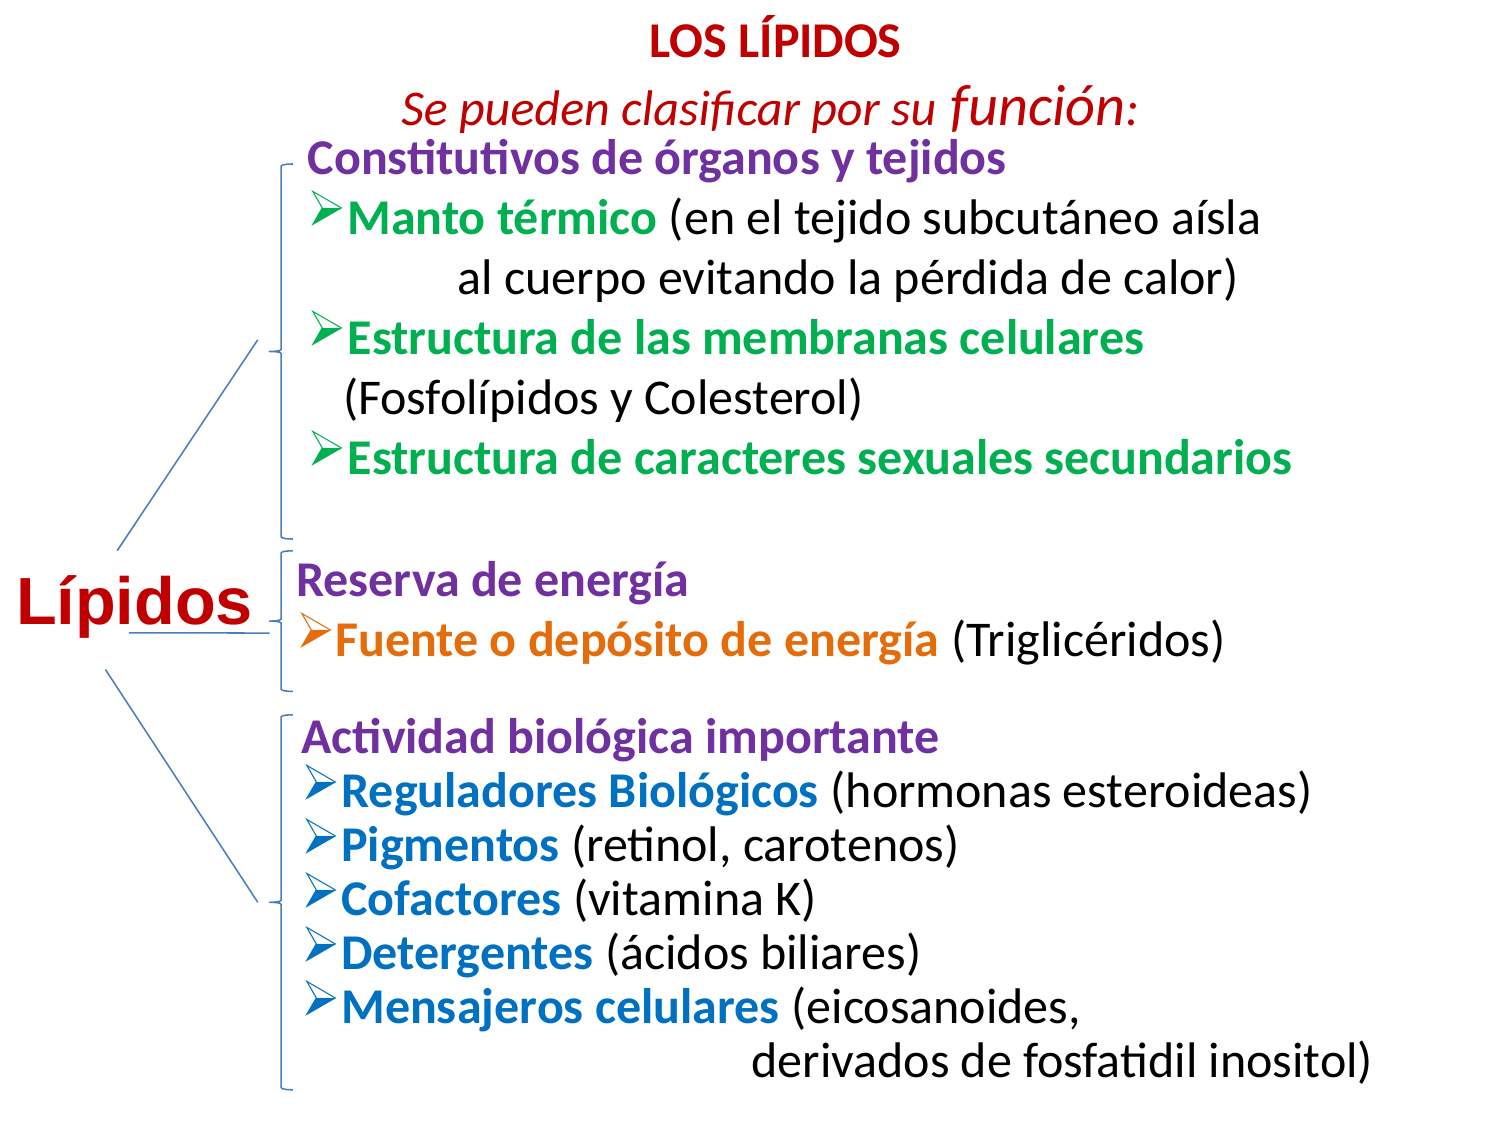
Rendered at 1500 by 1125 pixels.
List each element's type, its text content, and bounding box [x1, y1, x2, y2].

text_box [268, 163, 293, 374]
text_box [64, 709, 299, 863]
text_box Constitutivos de órganos y tejidos Manto térmico (en el tejido subcutáneo aísla al cuerpo evitando la pérdida de calor) Estructura de las membranas celulares (Fosfolípidos y Colesterol) Estructura de caracteres sexuales secundarios [292, 117, 1454, 492]
text_box [268, 550, 293, 693]
text_box Actividad biológica importante Reguladores Biológicos (hormonas esteroideas) Pigmentos (retinol, carotenos) Cofactores (vitamina K) Detergentes (ácidos biliares) Mensajeros celulares (eicosanoides, derivados de fosfatidil inositol) [286, 703, 1389, 1096]
text_box LOS LÍPIDOS Se pueden clasificar por su función: [386, 0, 1166, 205]
text_box [268, 871, 293, 1091]
text_box [280, 524, 293, 540]
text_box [81, 374, 294, 516]
text_box Lípidos [1, 550, 279, 646]
text_box Reserva de energía Fuente o depósito de energía (Triglicéridos) [281, 539, 1383, 708]
